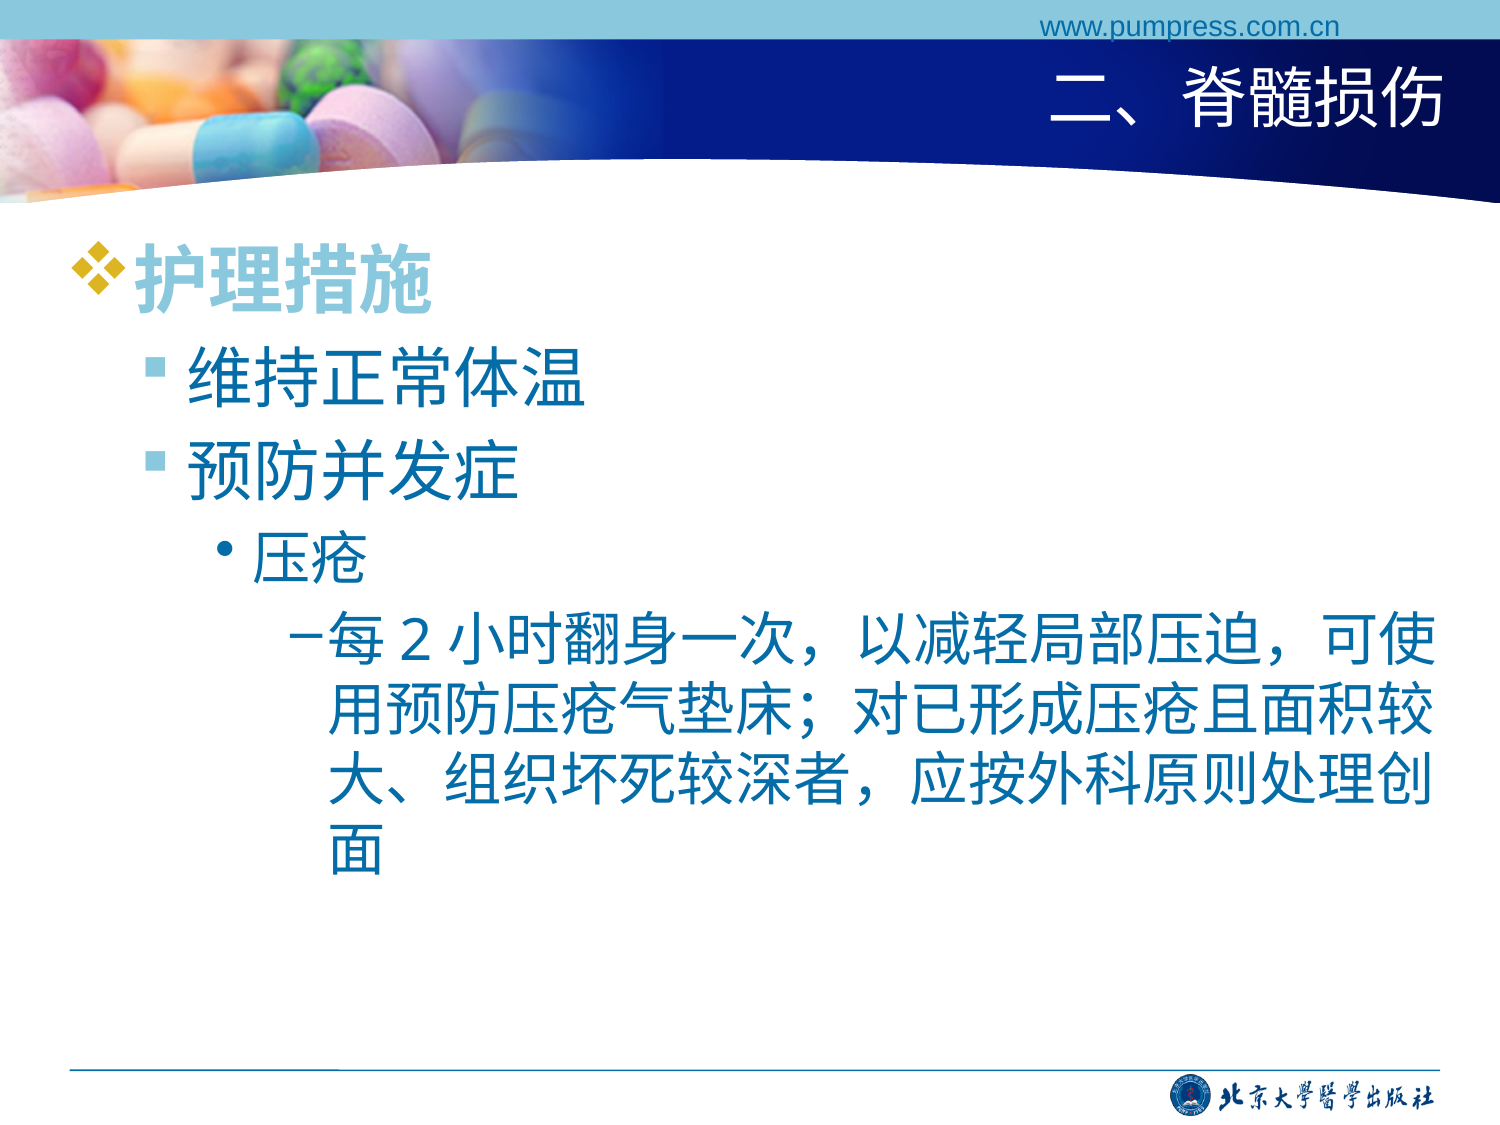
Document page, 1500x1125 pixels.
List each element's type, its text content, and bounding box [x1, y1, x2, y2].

title 二、脊髓损伤 [137, 49, 1463, 143]
picture [0, 40, 1500, 203]
list 护理措施 维持正常体温 预防并发症 压疮 每2小时翻身一次，以减轻局部压迫，可使用预防压疮气垫床；对已形成压疮且面积较大、组织坏死较深者，应按外科原则处理创面 [49, 224, 1463, 1026]
picture [1170, 1074, 1436, 1118]
slide_number www.pumpress.com.cn [1025, 0, 1463, 38]
